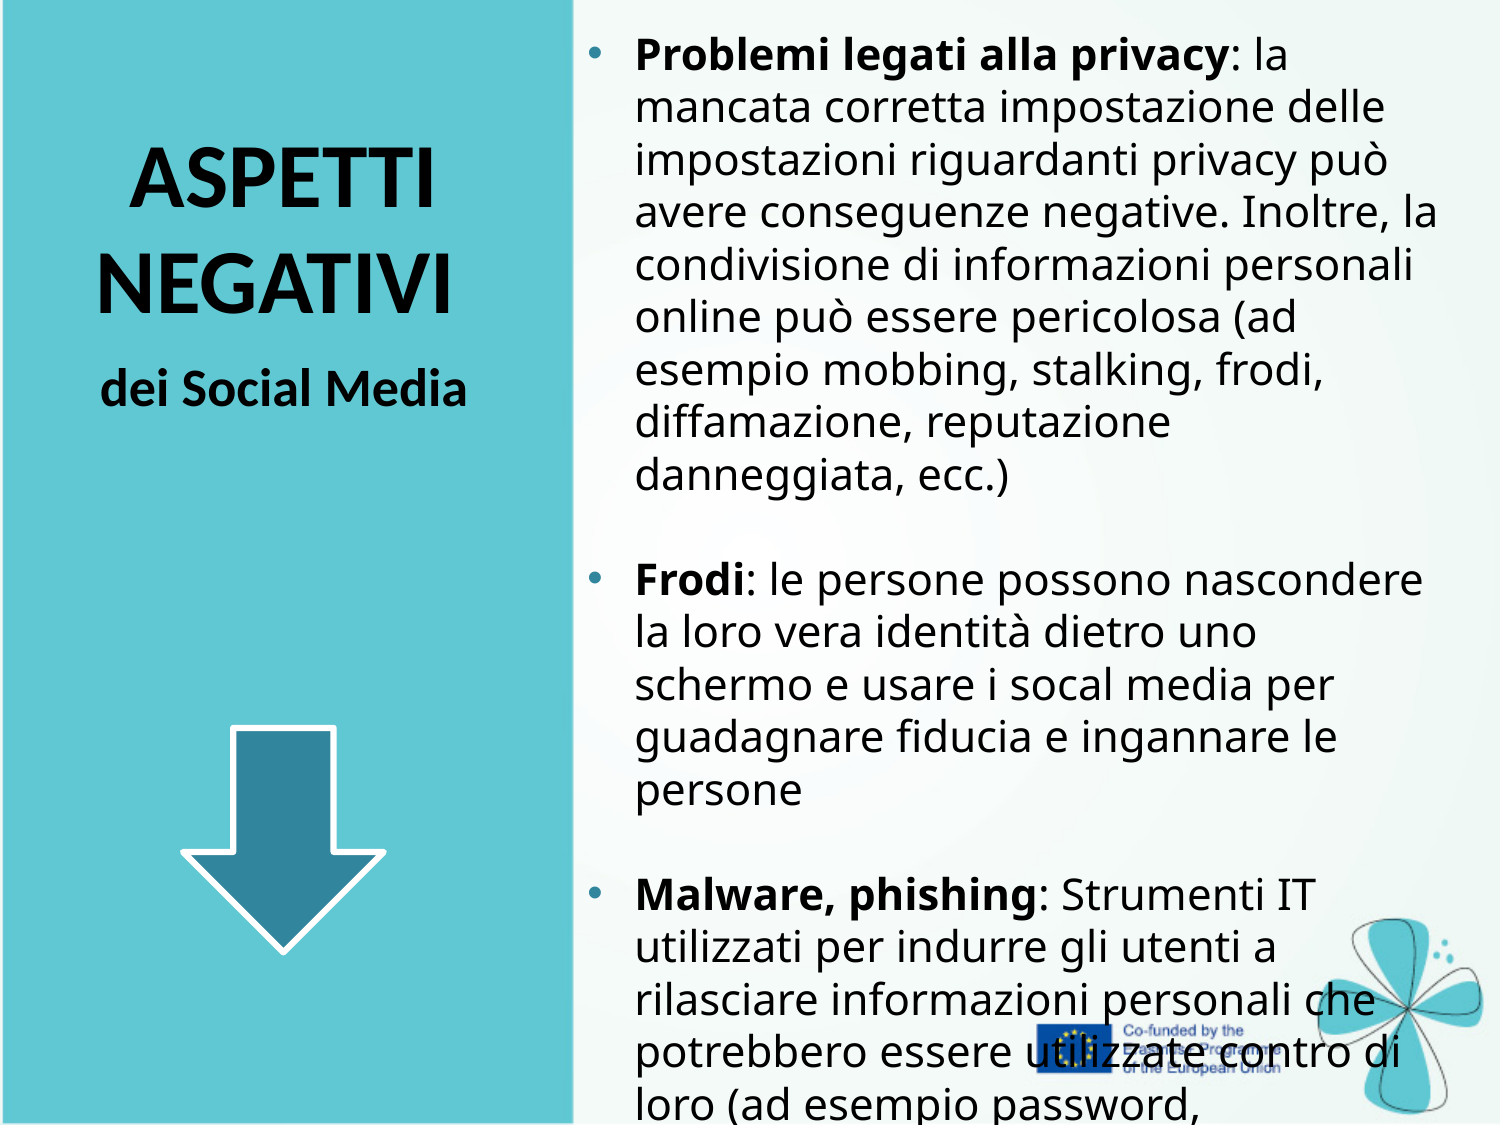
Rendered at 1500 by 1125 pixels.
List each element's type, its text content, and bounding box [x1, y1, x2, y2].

text_box [181, 725, 386, 955]
picture [0, 0, 1500, 1125]
text_box Problemi legati alla privacy: la mancata corretta impostazione delle impostazioni riguardanti privacy può avere conseguenze negative. Inoltre, la condivisione di informazioni personali online può essere pericolosa (ad esempio mobbing, stalking, frodi, diffamazione, reputazione danneggiata, ecc.) Frodi: le persone possono nascondere la loro vera identità dietro uno schermo e usare i socal media per guadagnare fiducia e ingannare le persone Malware, phishing: Strumenti IT utilizzati per indurre gli utenti a rilasciare informazioni personali che potrebbero essere utilizzate contro di loro (ad esempio password, coordinate bancarie, ecc.) [572, 19, 1459, 1125]
table_header ASPETTI NEGATIVI dei Social Media [53, 125, 515, 474]
